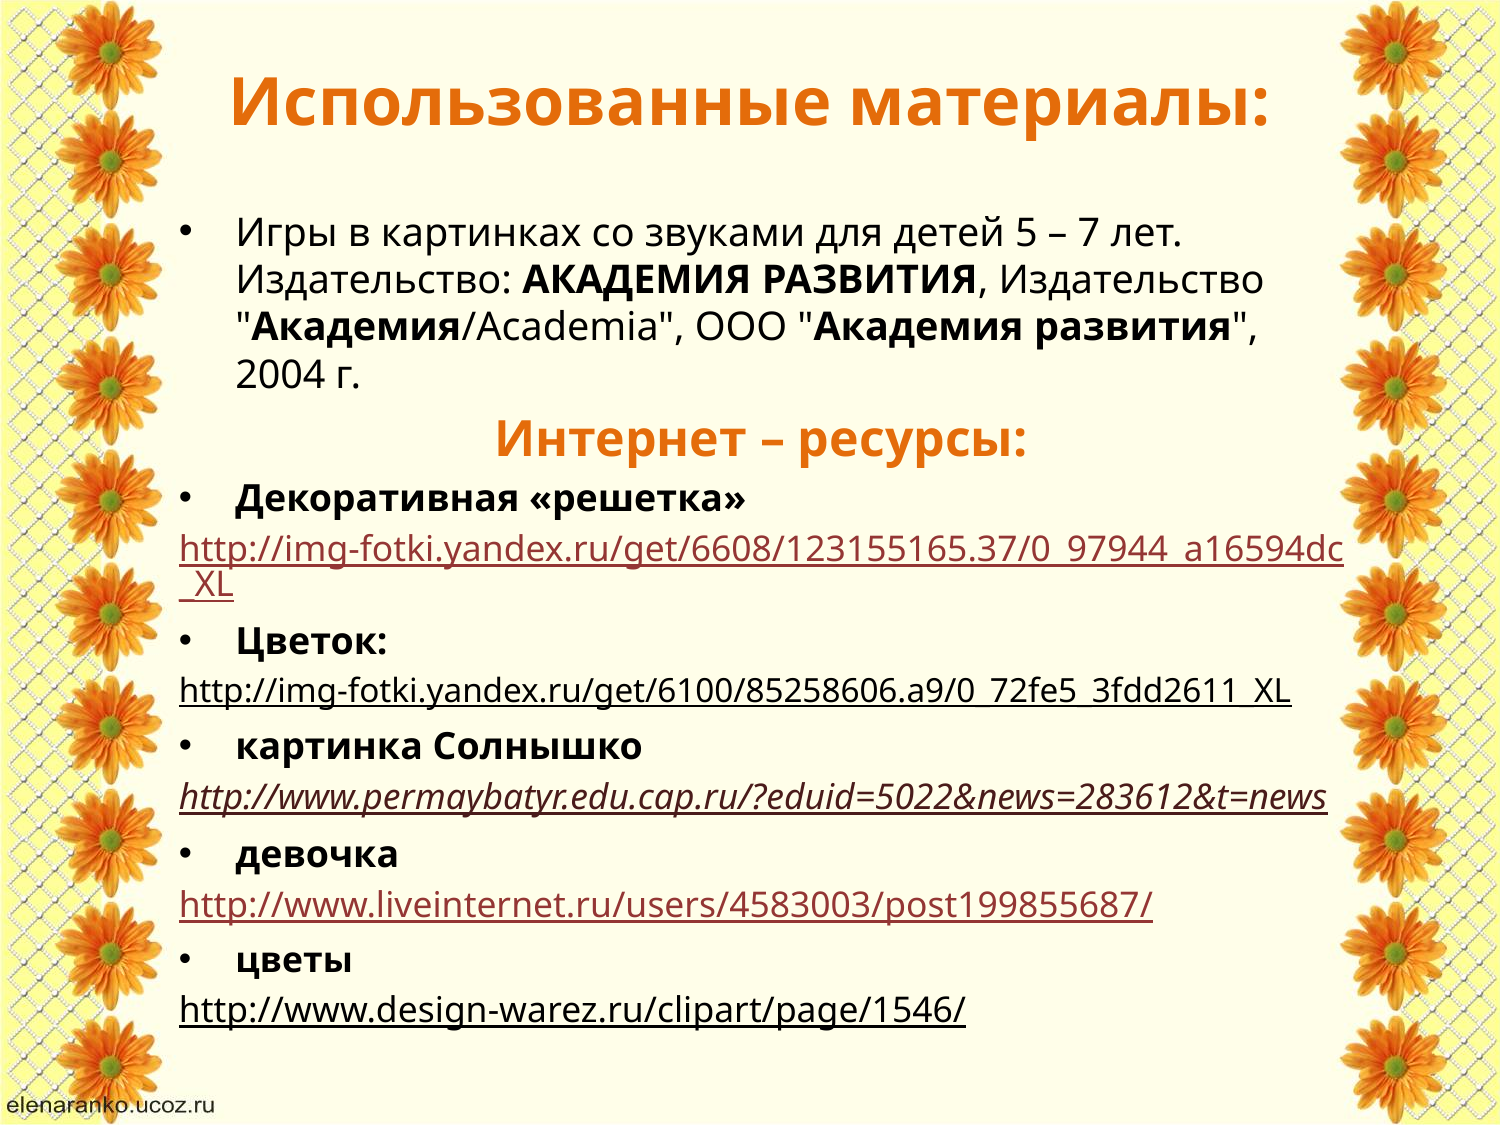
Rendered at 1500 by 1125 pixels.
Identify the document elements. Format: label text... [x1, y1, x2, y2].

title Использованные материалы: [75, 45, 1425, 233]
list Игры в картинках со звуками для детей 5 – 7 лет. Издательство: АКАДЕМИЯ РАЗВИТИЯ, Издательство "Академия/Academia", ООО "Академия развития", 2004 г. Интернет – ресурсы: Декоративная «решетка» http://img-fotki.yandex.ru/get/6608/123155165.37/0_97944_a16594dc_XL Цветок: http://img-fotki.yandex.ru/get/6100/85258606.a9/0_72fe5_3fdd2611_XL картинка Солнышко http://www.permaybatyr.edu.cap.ru/?eduid=5022&news=283612&t=news девочка http://www.liveinternet.ru/users/4583003/post199855687/ цветы http://www.design-warez.ru/clipart/page/1546/ [164, 199, 1372, 1090]
picture [0, 0, 1500, 1125]
